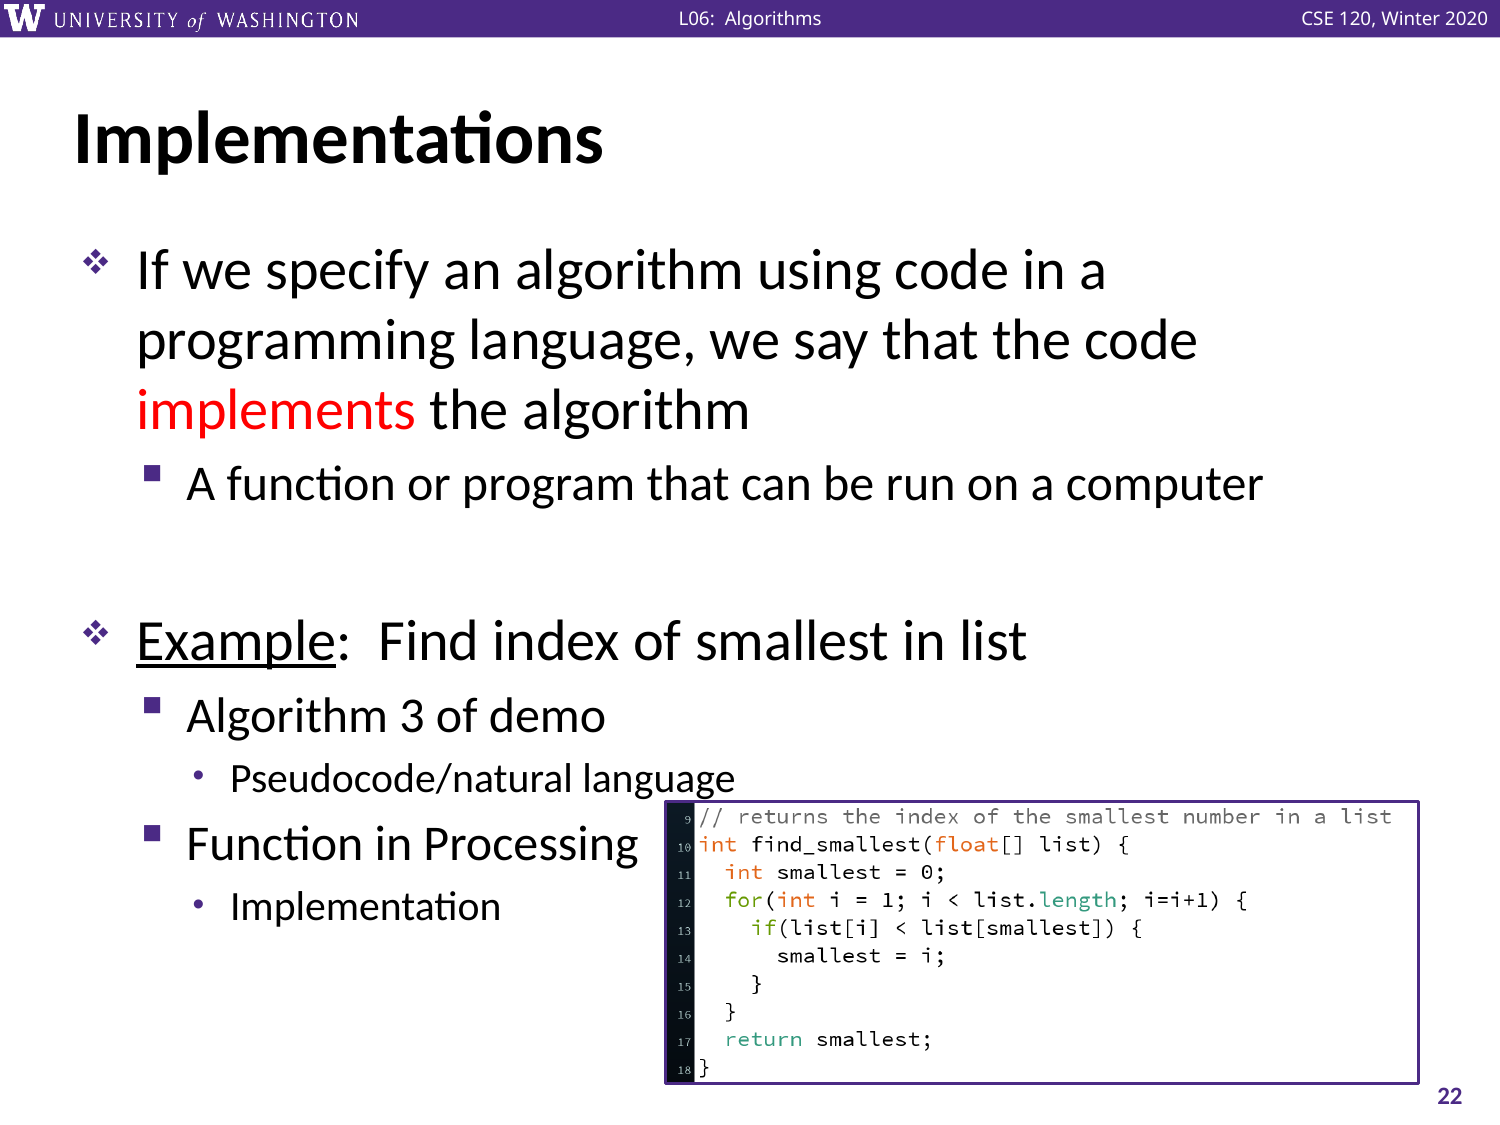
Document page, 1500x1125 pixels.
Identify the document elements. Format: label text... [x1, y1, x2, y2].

picture [4, 4, 358, 32]
title Implementations [58, 71, 1438, 197]
list If we specify an algorithm using code in a programming language, we say that the code implements the algorithm A function or program that can be run on a computer Example: Find index of smallest in list Algorithm 3 of demo Pseudocode/natural language Function in Processing Implementation [64, 223, 1438, 1040]
picture [666, 803, 1418, 1083]
slide_number 22 [1400, 1065, 1500, 1125]
